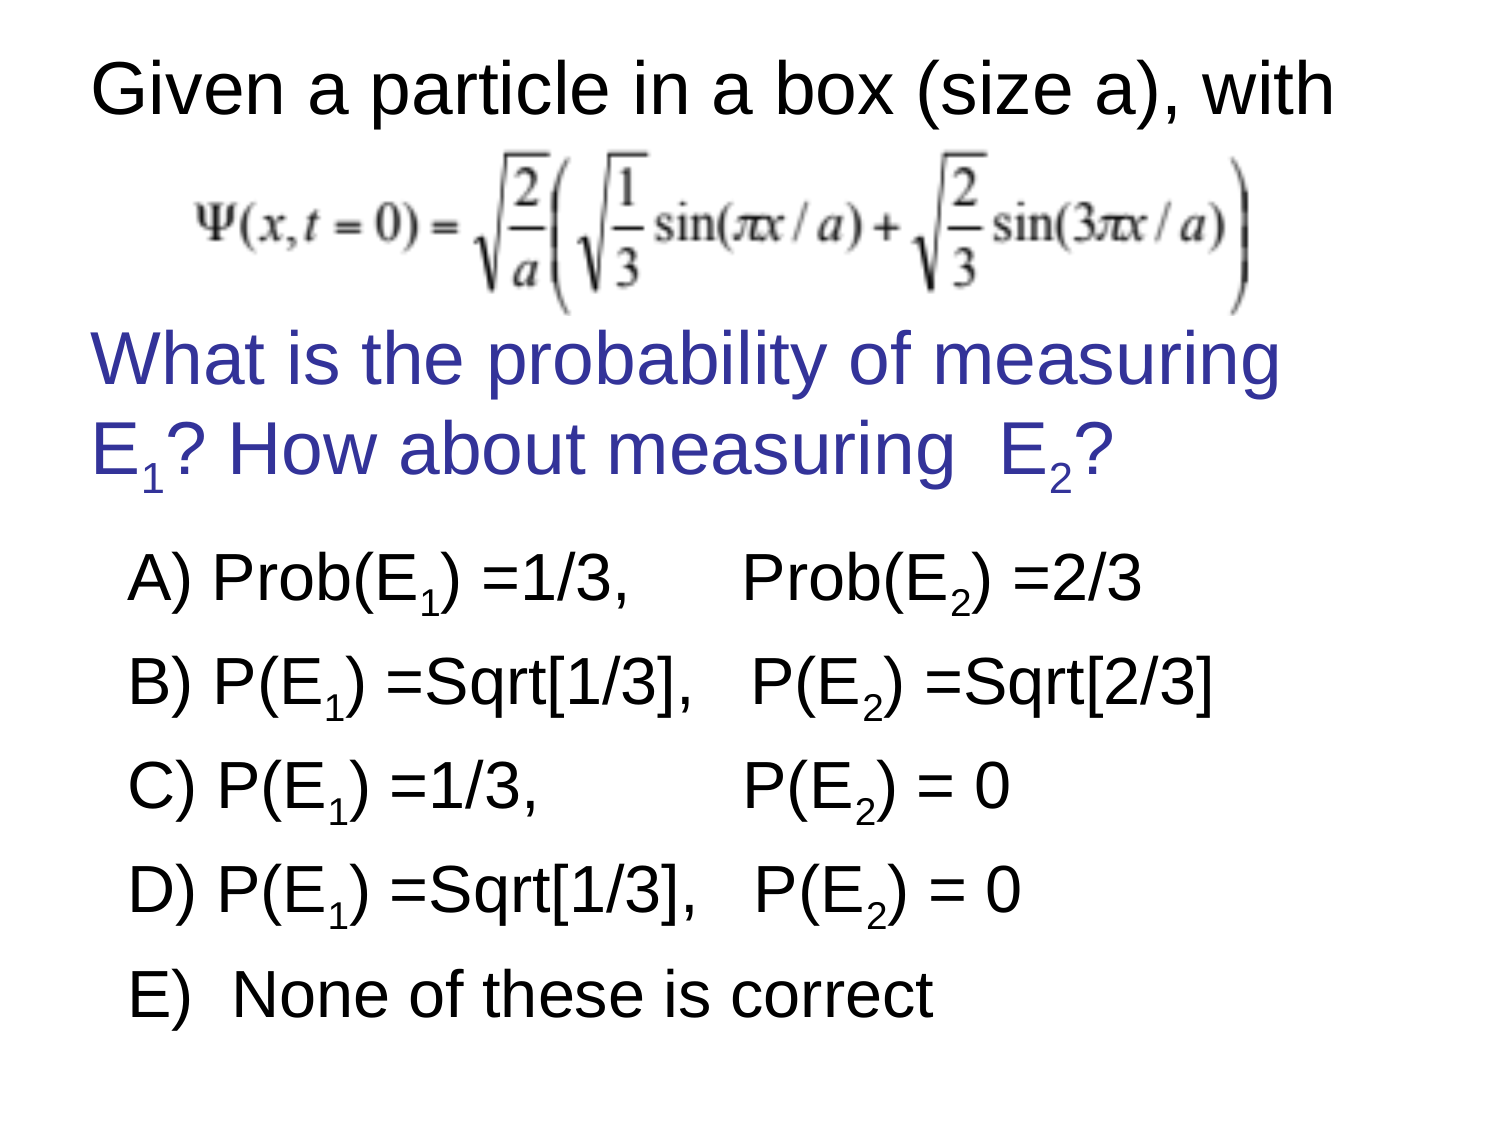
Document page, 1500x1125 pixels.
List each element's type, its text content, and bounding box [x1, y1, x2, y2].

list Prob(E1) =1/3, Prob(E2) =2/3 B) P(E1) =Sqrt[1/3], P(E2) =Sqrt[2/3] C) P(E1) =1/3, P(E2) = 0 D) P(E1) =Sqrt[1/3], P(E2) = 0 E) None of these is correct [112, 525, 1388, 1085]
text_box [188, 137, 1256, 316]
title Given a particle in a box (size a), with What is the probability of measuring E1? How about measuring E2? [75, 191, 1423, 441]
